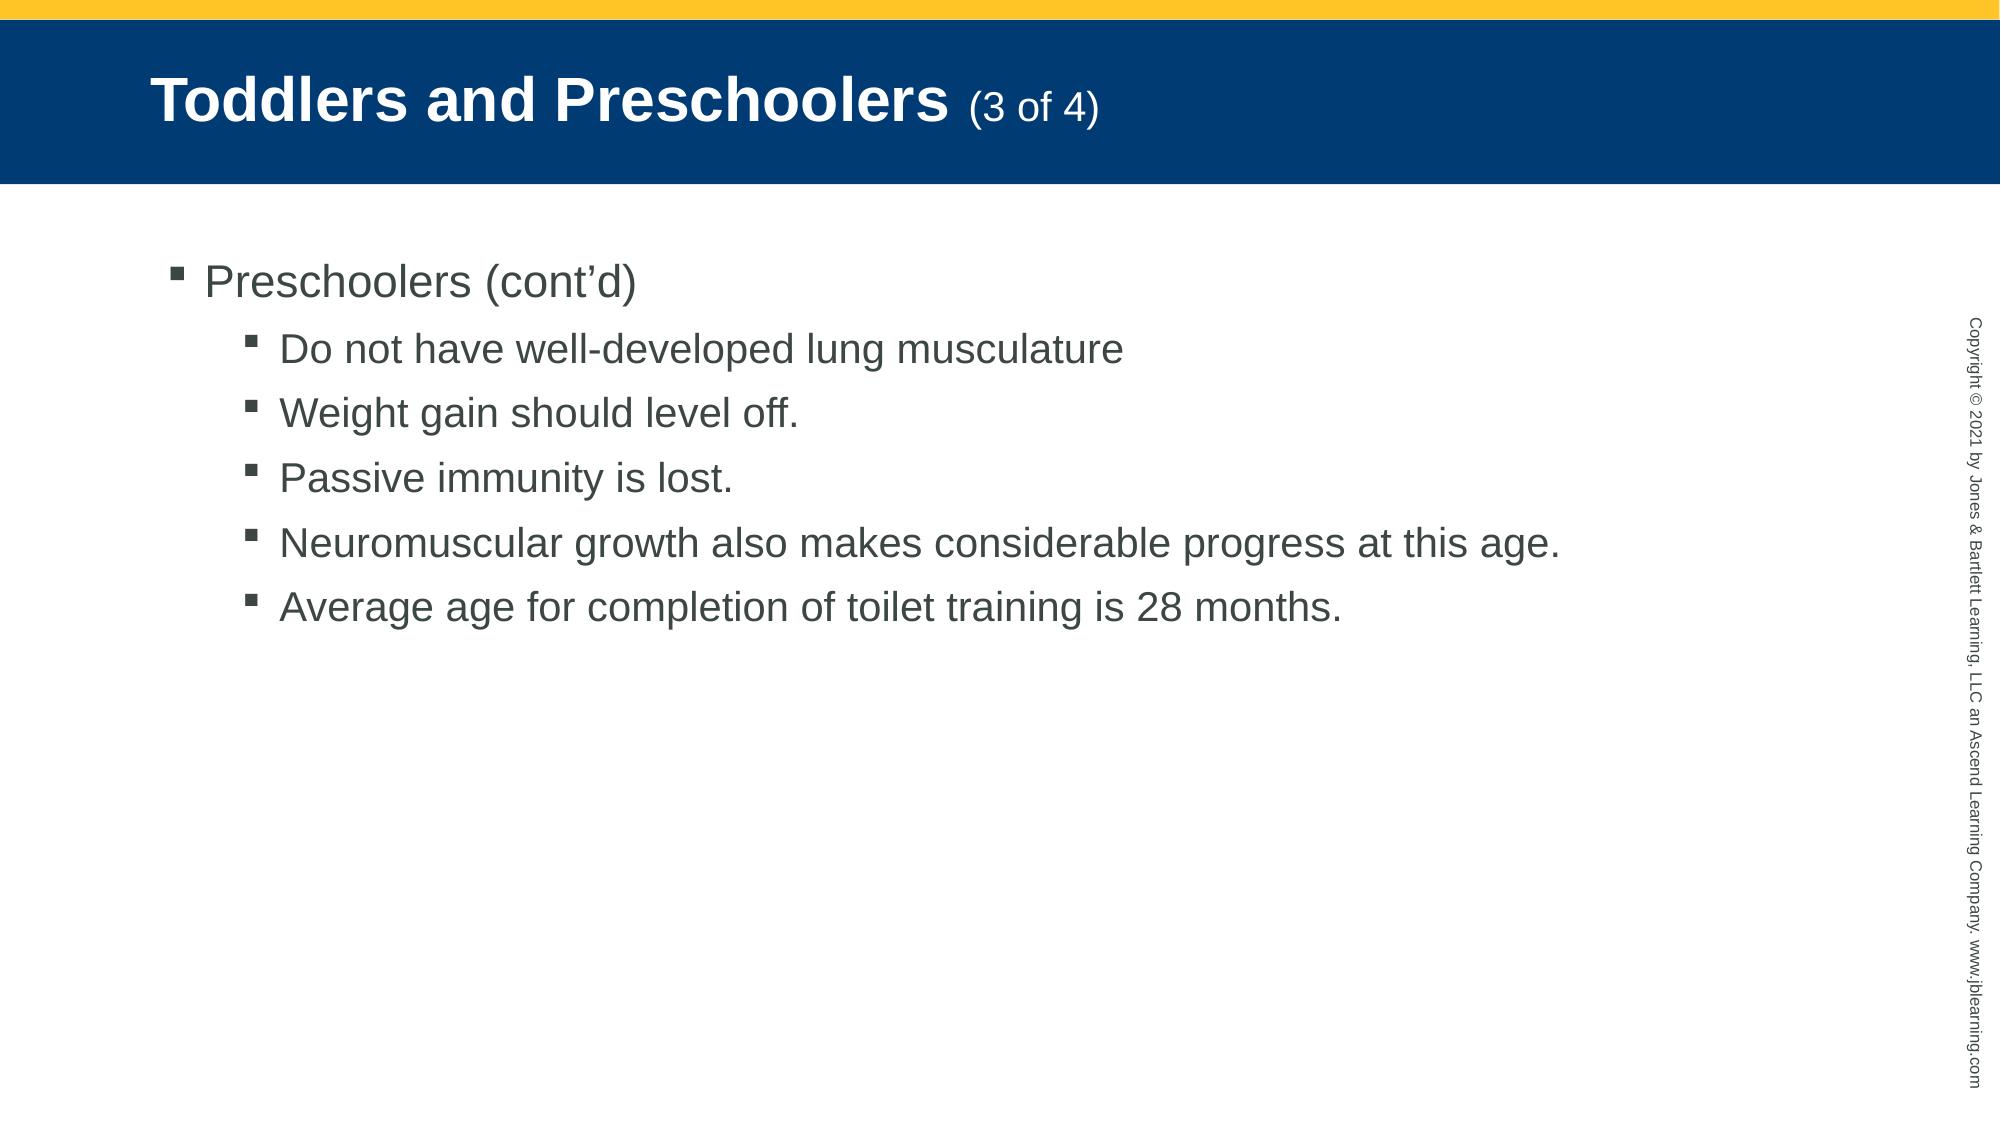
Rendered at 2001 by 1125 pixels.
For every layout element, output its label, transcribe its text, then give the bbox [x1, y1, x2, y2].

title Toddlers and Preschoolers (3 of 4) [0, 19, 2000, 185]
list Preschoolers (cont’d) Do not have well-developed lung musculature Weight gain should level off. Passive immunity is lost. Neuromuscular growth also makes considerable progress at this age. Average age for completion of toilet training is 28 months. [151, 244, 1840, 1016]
